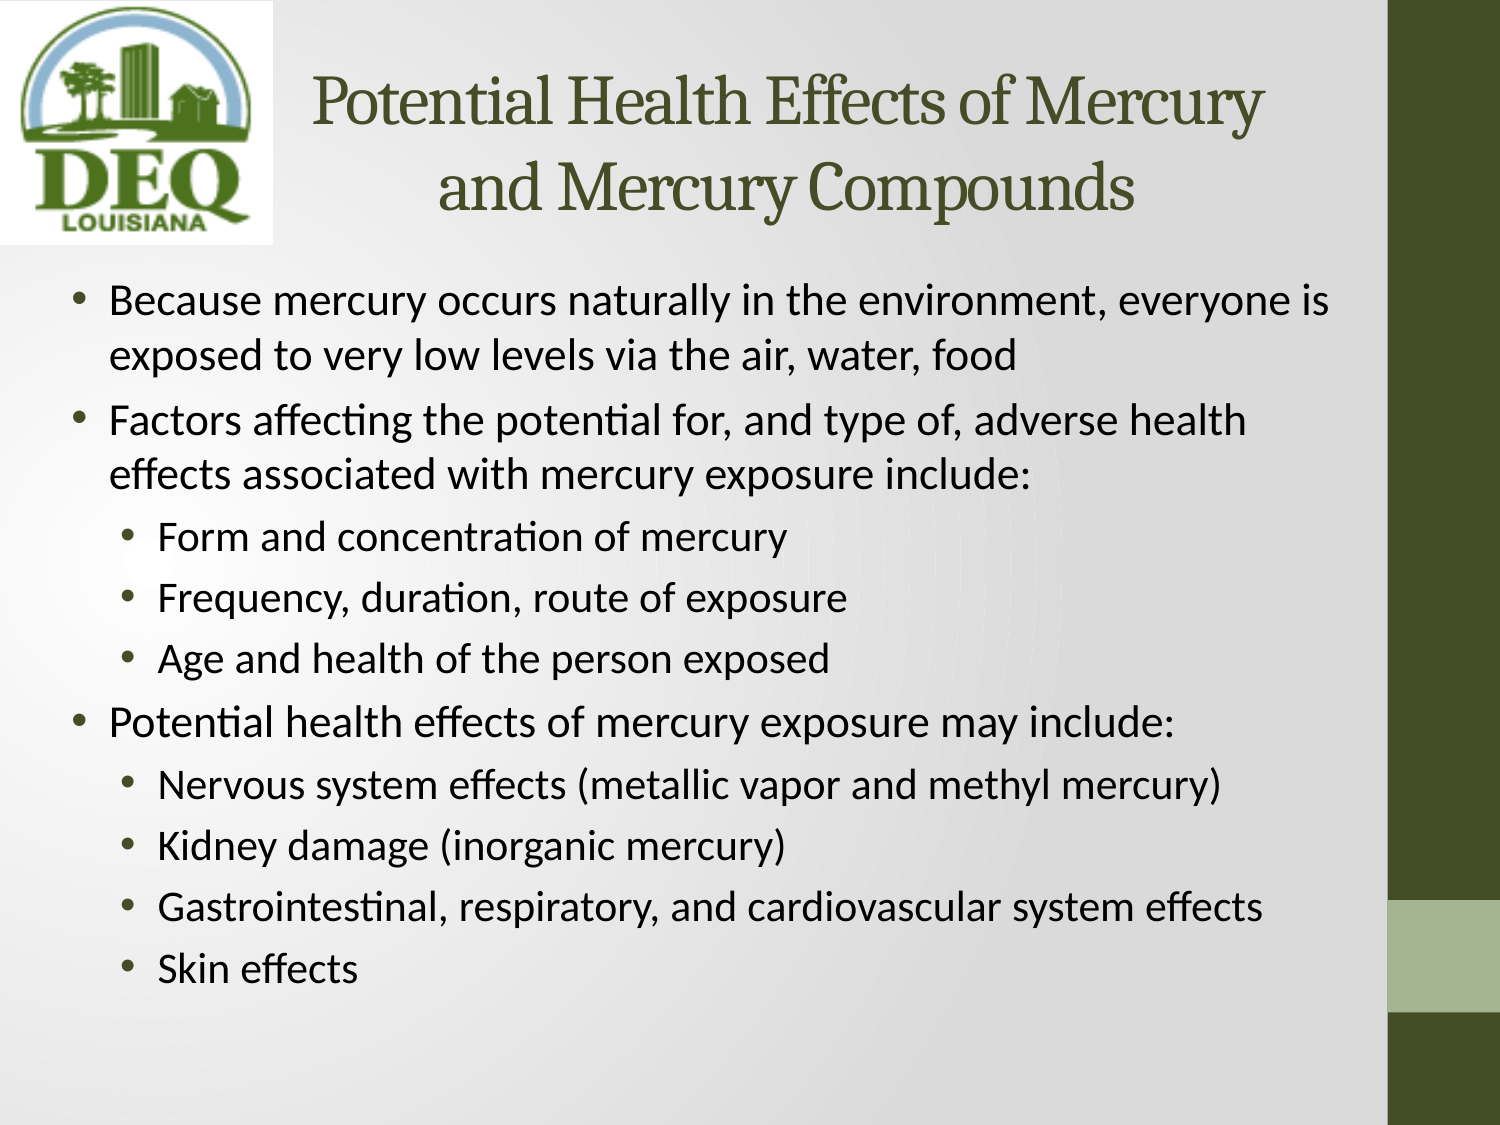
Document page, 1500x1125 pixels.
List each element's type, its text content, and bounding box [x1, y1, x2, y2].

list Because mercury occurs naturally in the environment, everyone is exposed to very low levels via the air, water, food Factors affecting the potential for, and type of, adverse health effects associated with mercury exposure include: Form and concentration of mercury Frequency, duration, route of exposure Age and health of the person exposed Potential health effects of mercury exposure may include: Nervous system effects (metallic vapor and methyl mercury) Kidney damage (inorganic mercury) Gastrointestinal, respiratory, and cardiovascular system effects Skin effects [37, 262, 1388, 1125]
picture [0, 1, 274, 245]
title Potential Health Effects of Mercury and Mercury Compounds [285, 45, 1325, 233]
